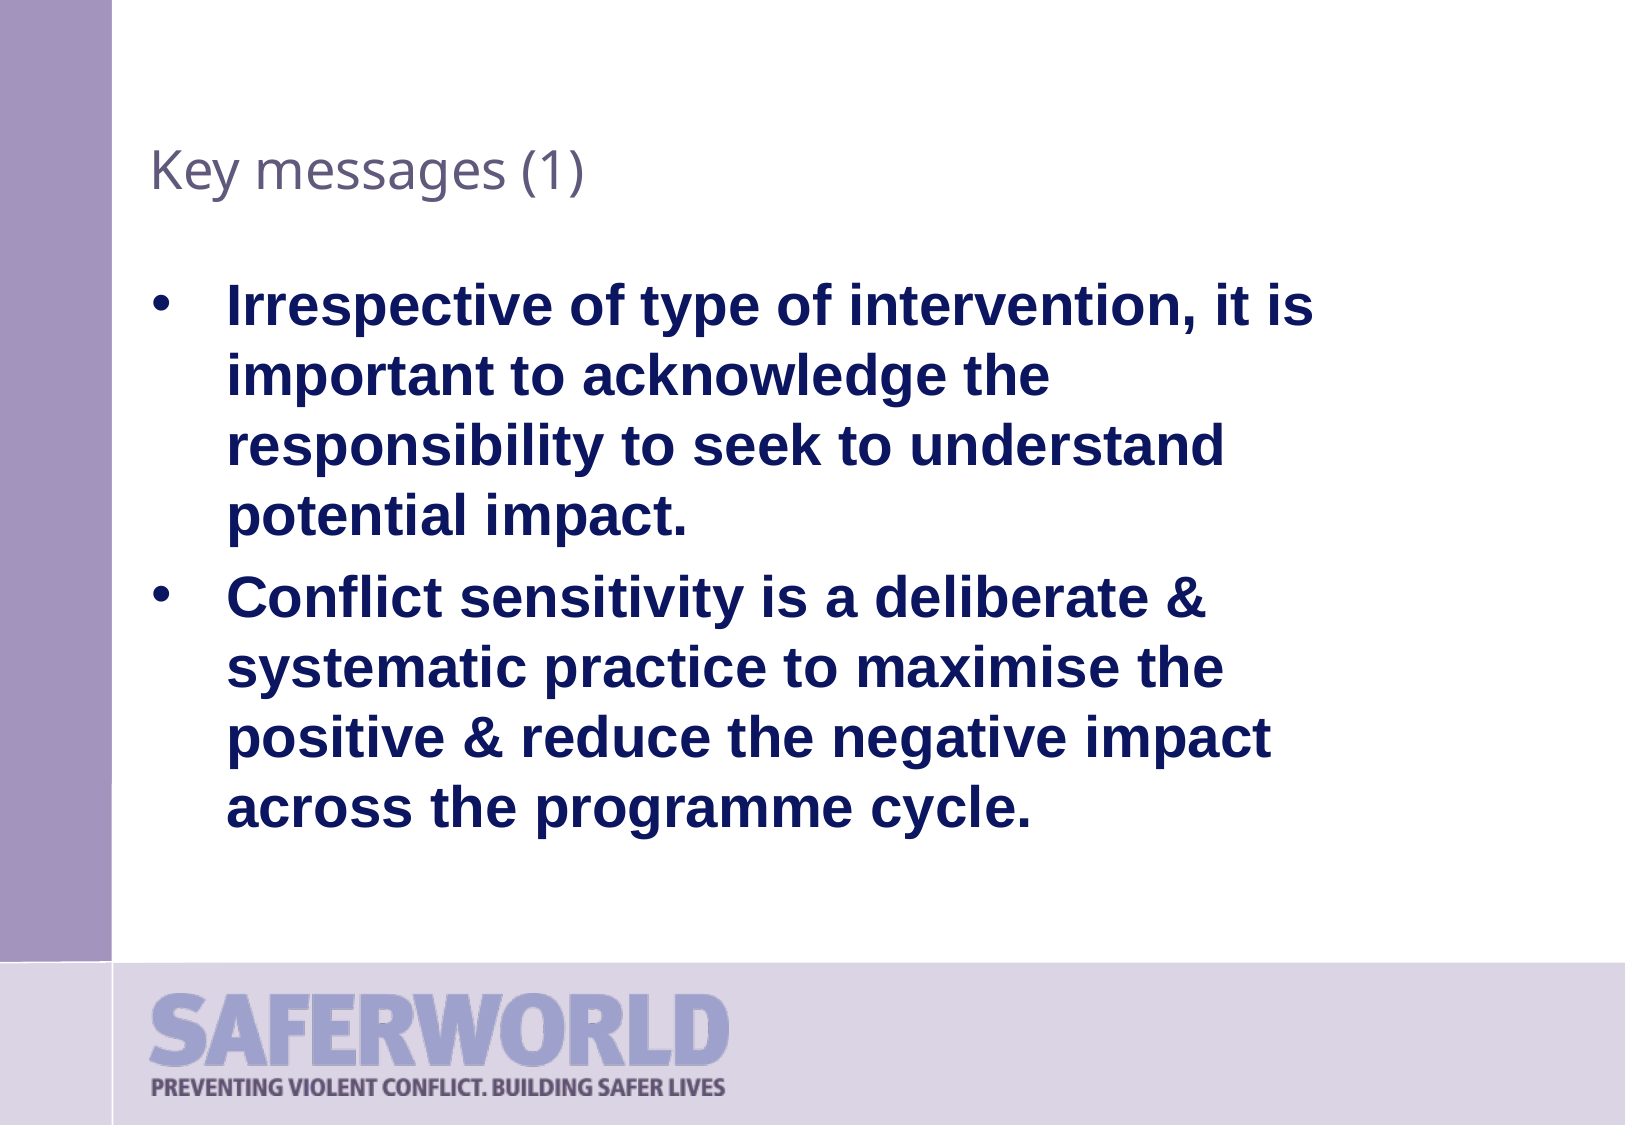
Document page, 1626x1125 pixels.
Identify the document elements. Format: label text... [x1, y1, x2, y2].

picture [149, 993, 729, 1096]
list Irrespective of type of intervention, it is important to acknowledge the responsibility to seek to understand potential impact. Conflict sensitivity is a deliberate & systematic practice to maximise the positive & reduce the negative impact across the programme cycle. [151, 267, 1370, 942]
title Key messages (1) [149, 62, 1369, 200]
